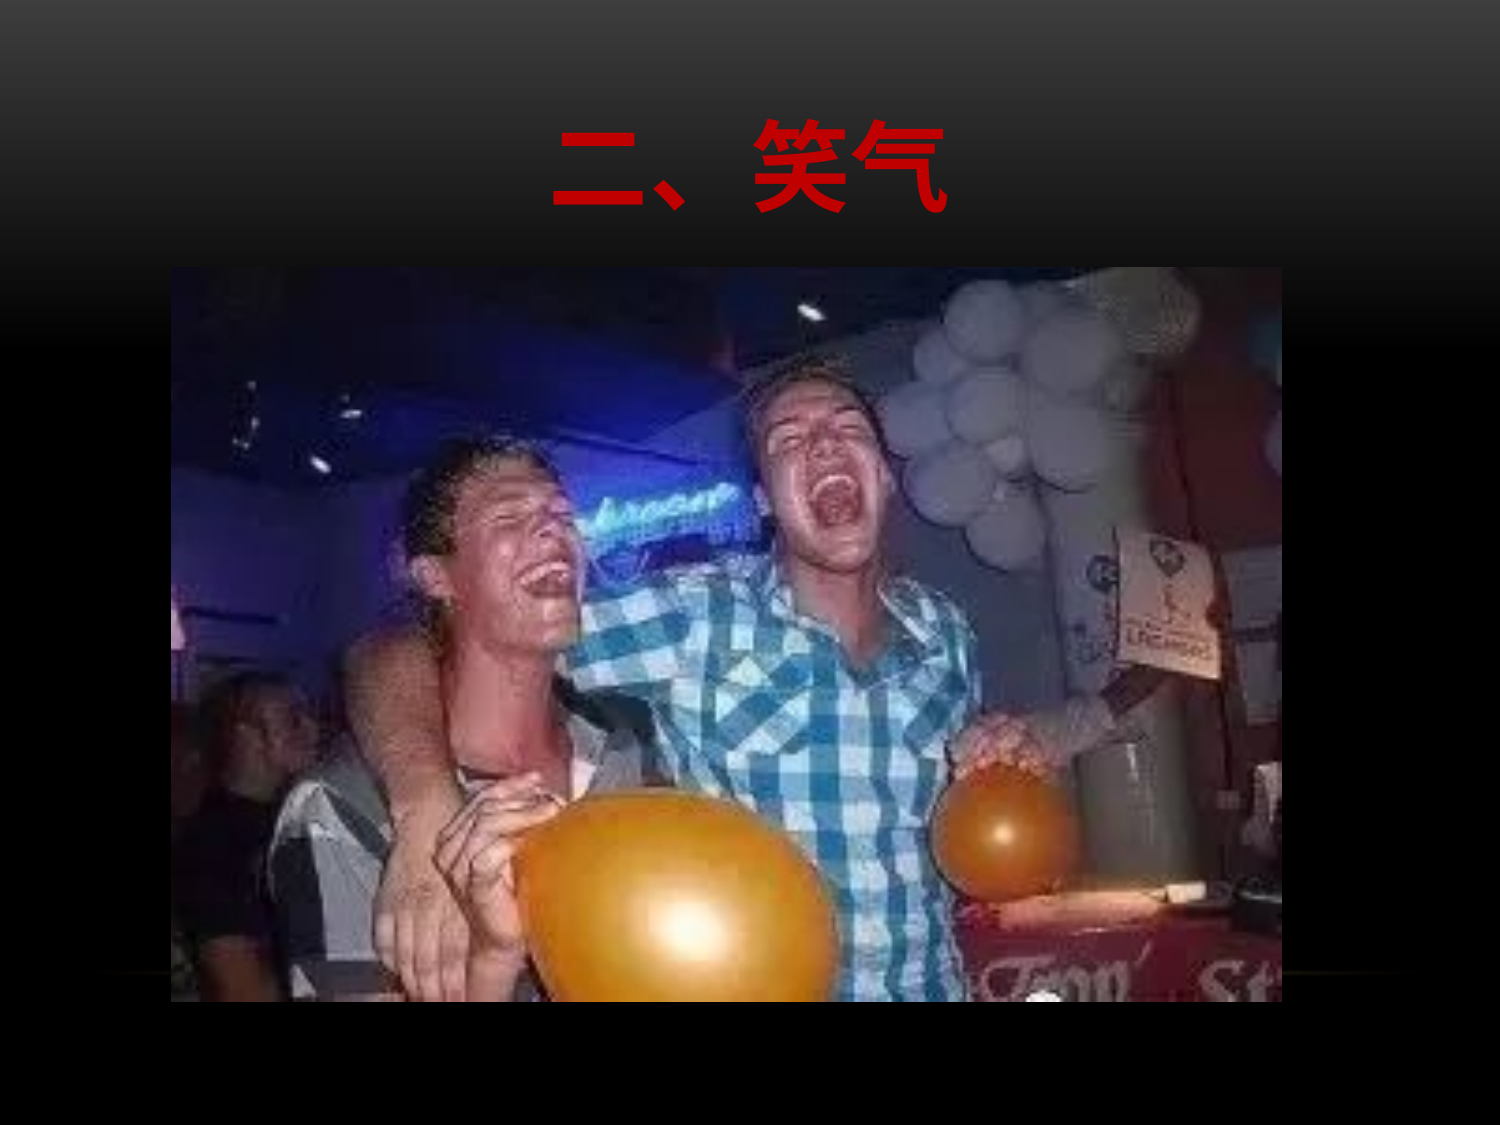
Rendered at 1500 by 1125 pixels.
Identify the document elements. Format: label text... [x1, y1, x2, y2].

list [170, 266, 1282, 1003]
picture [0, 0, 1500, 1125]
title 二、笑气 [99, 45, 1400, 233]
